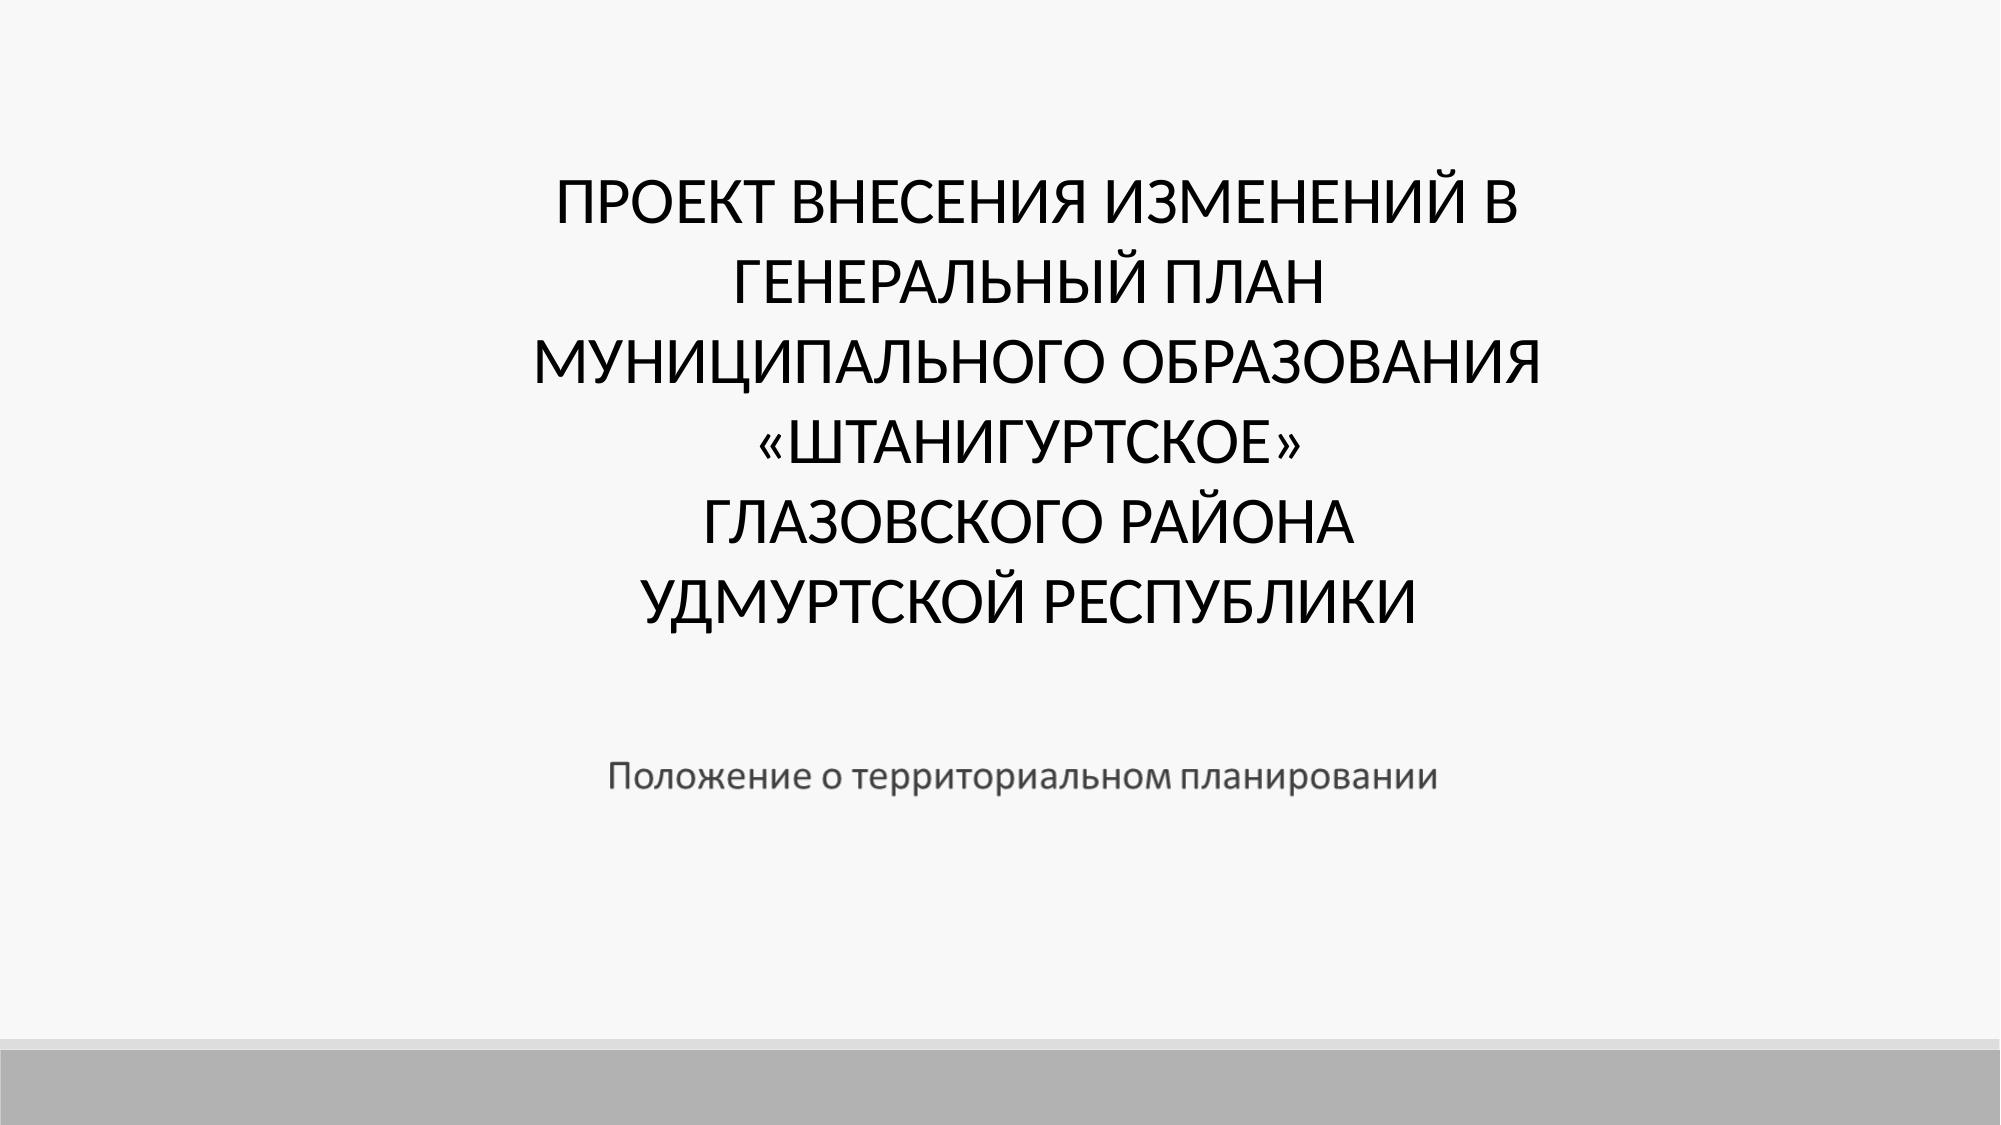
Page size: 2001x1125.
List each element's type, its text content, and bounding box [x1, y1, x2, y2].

text_box ПРОЕКТ ВНЕСЕНИЯ ИЗМЕНЕНИЙ В ГЕНЕРАЛЬНЫЙ ПЛАН МУНИЦИПАЛЬНОГО ОБРАЗОВАНИЯ «ШТАНИГУРТСКОЕ» ГЛАЗОВСКОГО РАЙОНА УДМУРТСКОЙ РЕСПУБЛИКИ [350, 149, 1725, 645]
picture [189, 736, 1841, 936]
